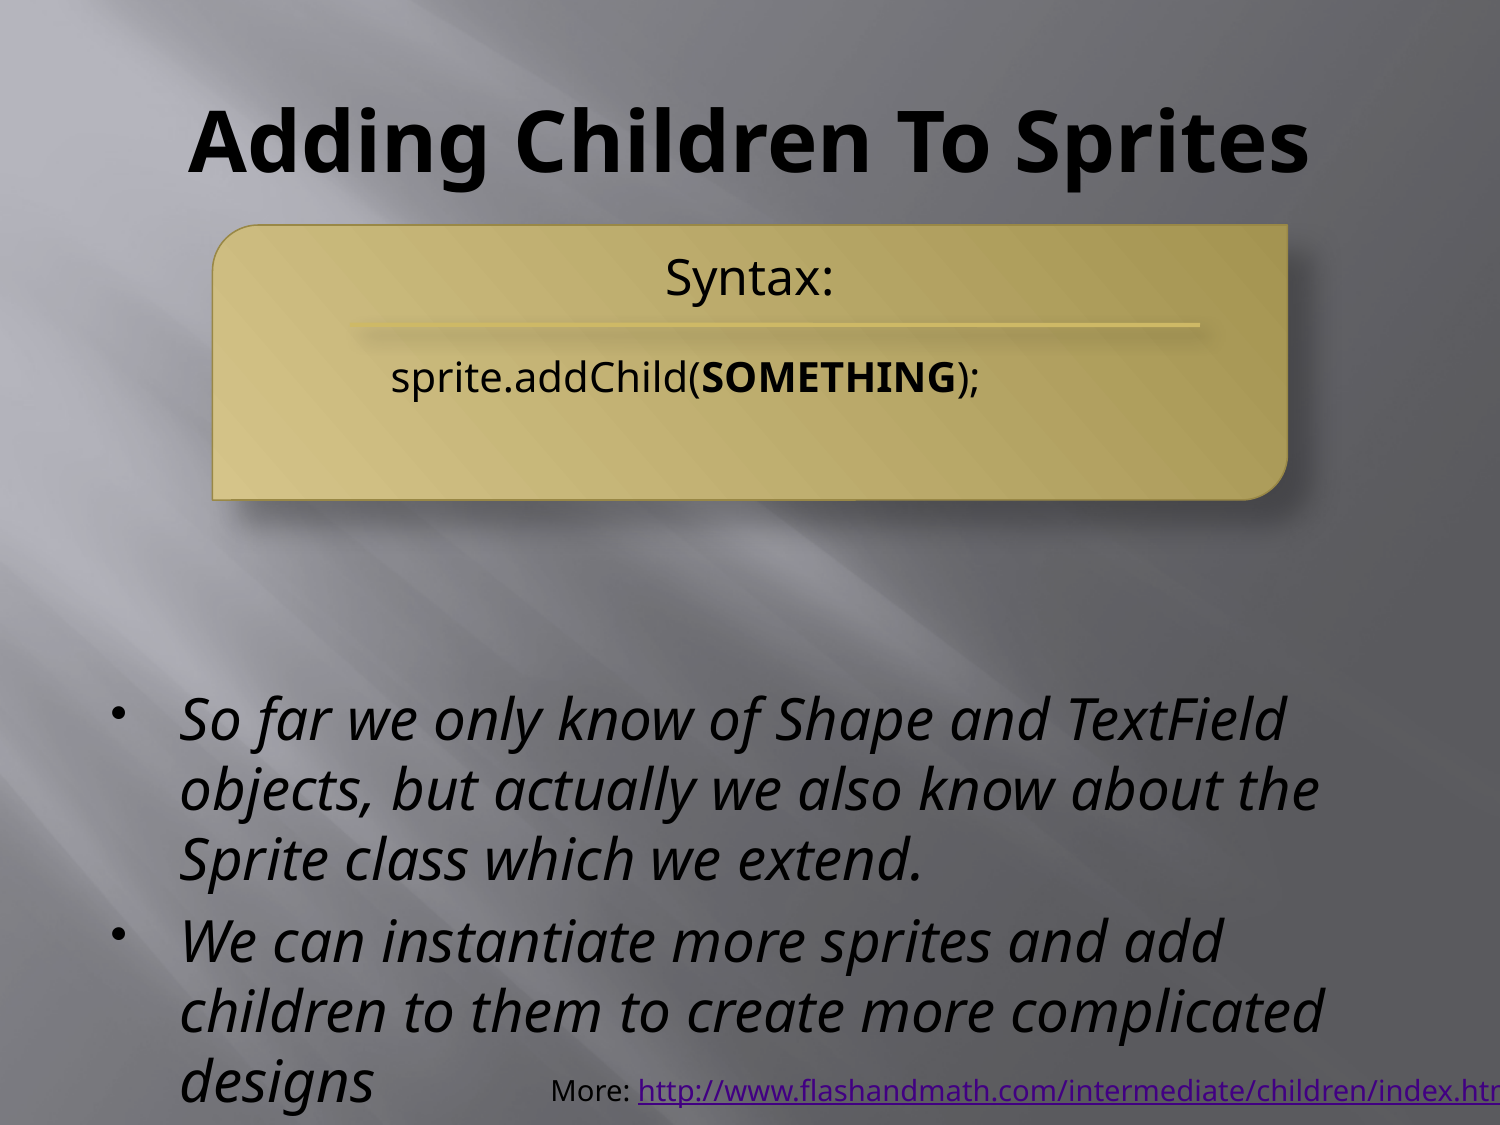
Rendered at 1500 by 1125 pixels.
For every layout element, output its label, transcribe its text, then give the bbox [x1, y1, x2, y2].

title Adding Children To Sprites [75, 45, 1425, 233]
text_box More: http://www.flashandmath.com/intermediate/children/index.html [535, 1064, 1500, 1119]
text_box Syntax: sprite.addChild(SOMETHING); [211, 224, 1289, 501]
list So far we only know of Shape and TextField objects, but actually we also know about the Sprite class which we extend. We can instantiate more sprites and add children to them to create more complicated designs [75, 675, 1425, 1065]
